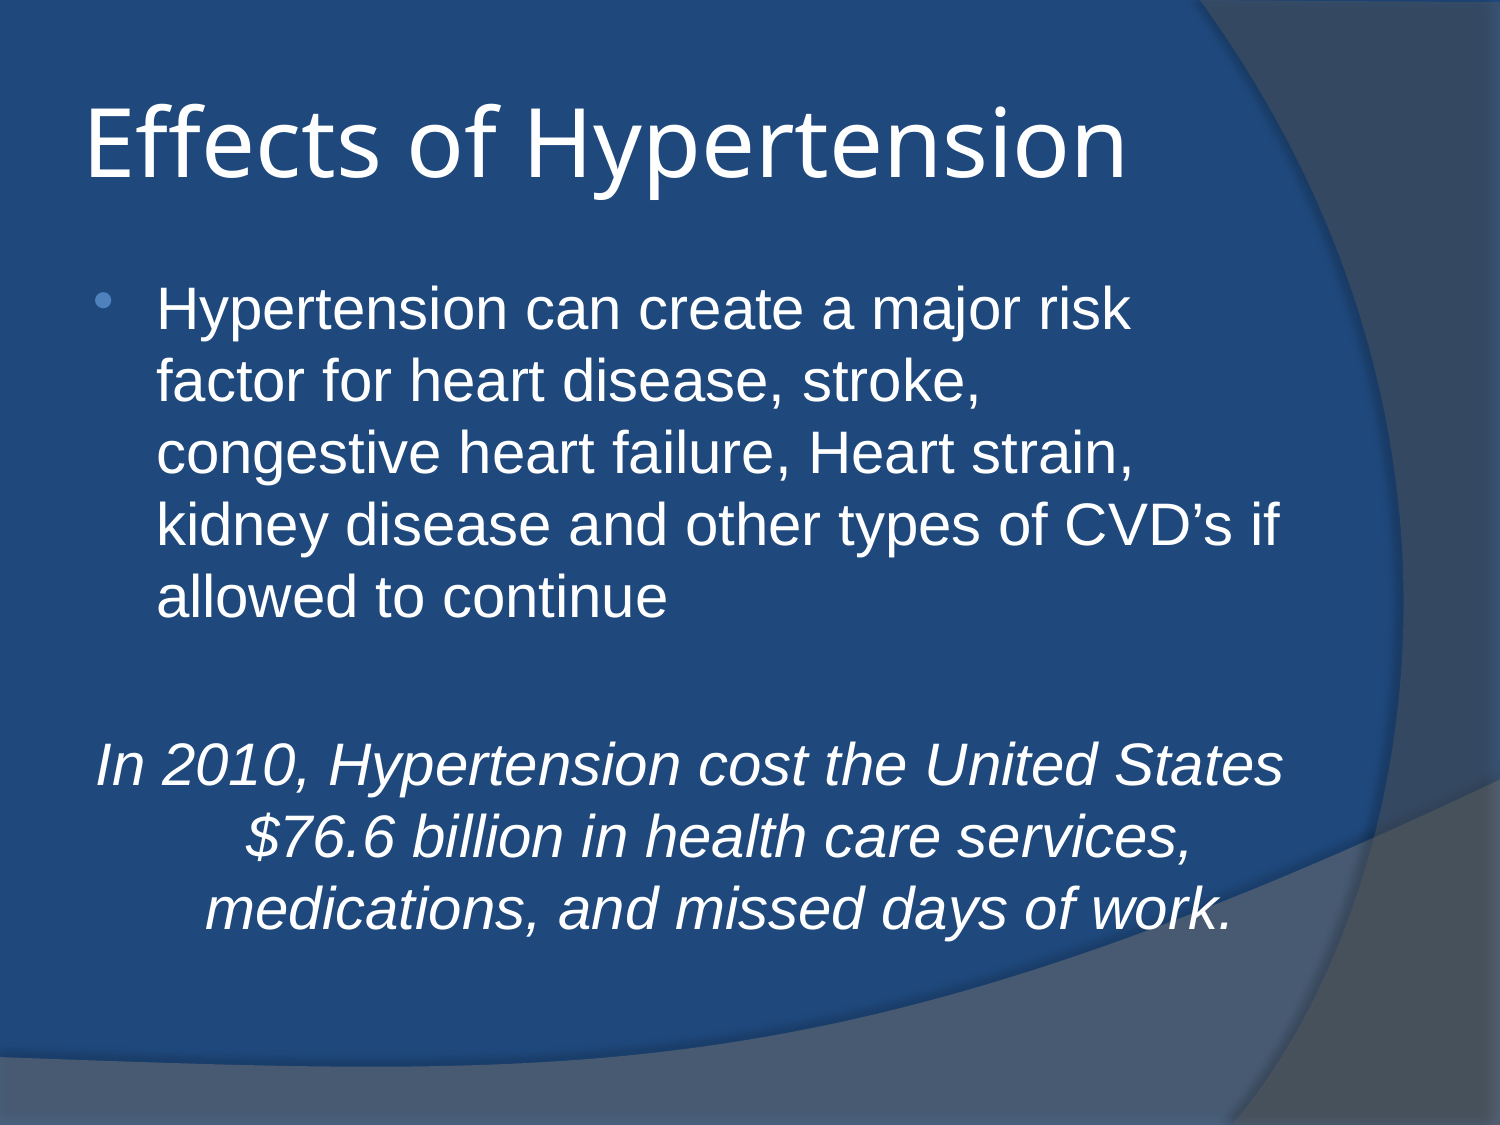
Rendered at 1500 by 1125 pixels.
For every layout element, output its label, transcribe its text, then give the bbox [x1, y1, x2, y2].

title Effects of Hypertension [75, 45, 1300, 233]
list Hypertension can create a major risk factor for heart disease, stroke, congestive heart failure, Heart strain, kidney disease and other types of CVD’s if allowed to continue In 2010, Hypertension cost the United States $76.6 billion in health care services, medications, and missed days of work. [75, 262, 1300, 1005]
